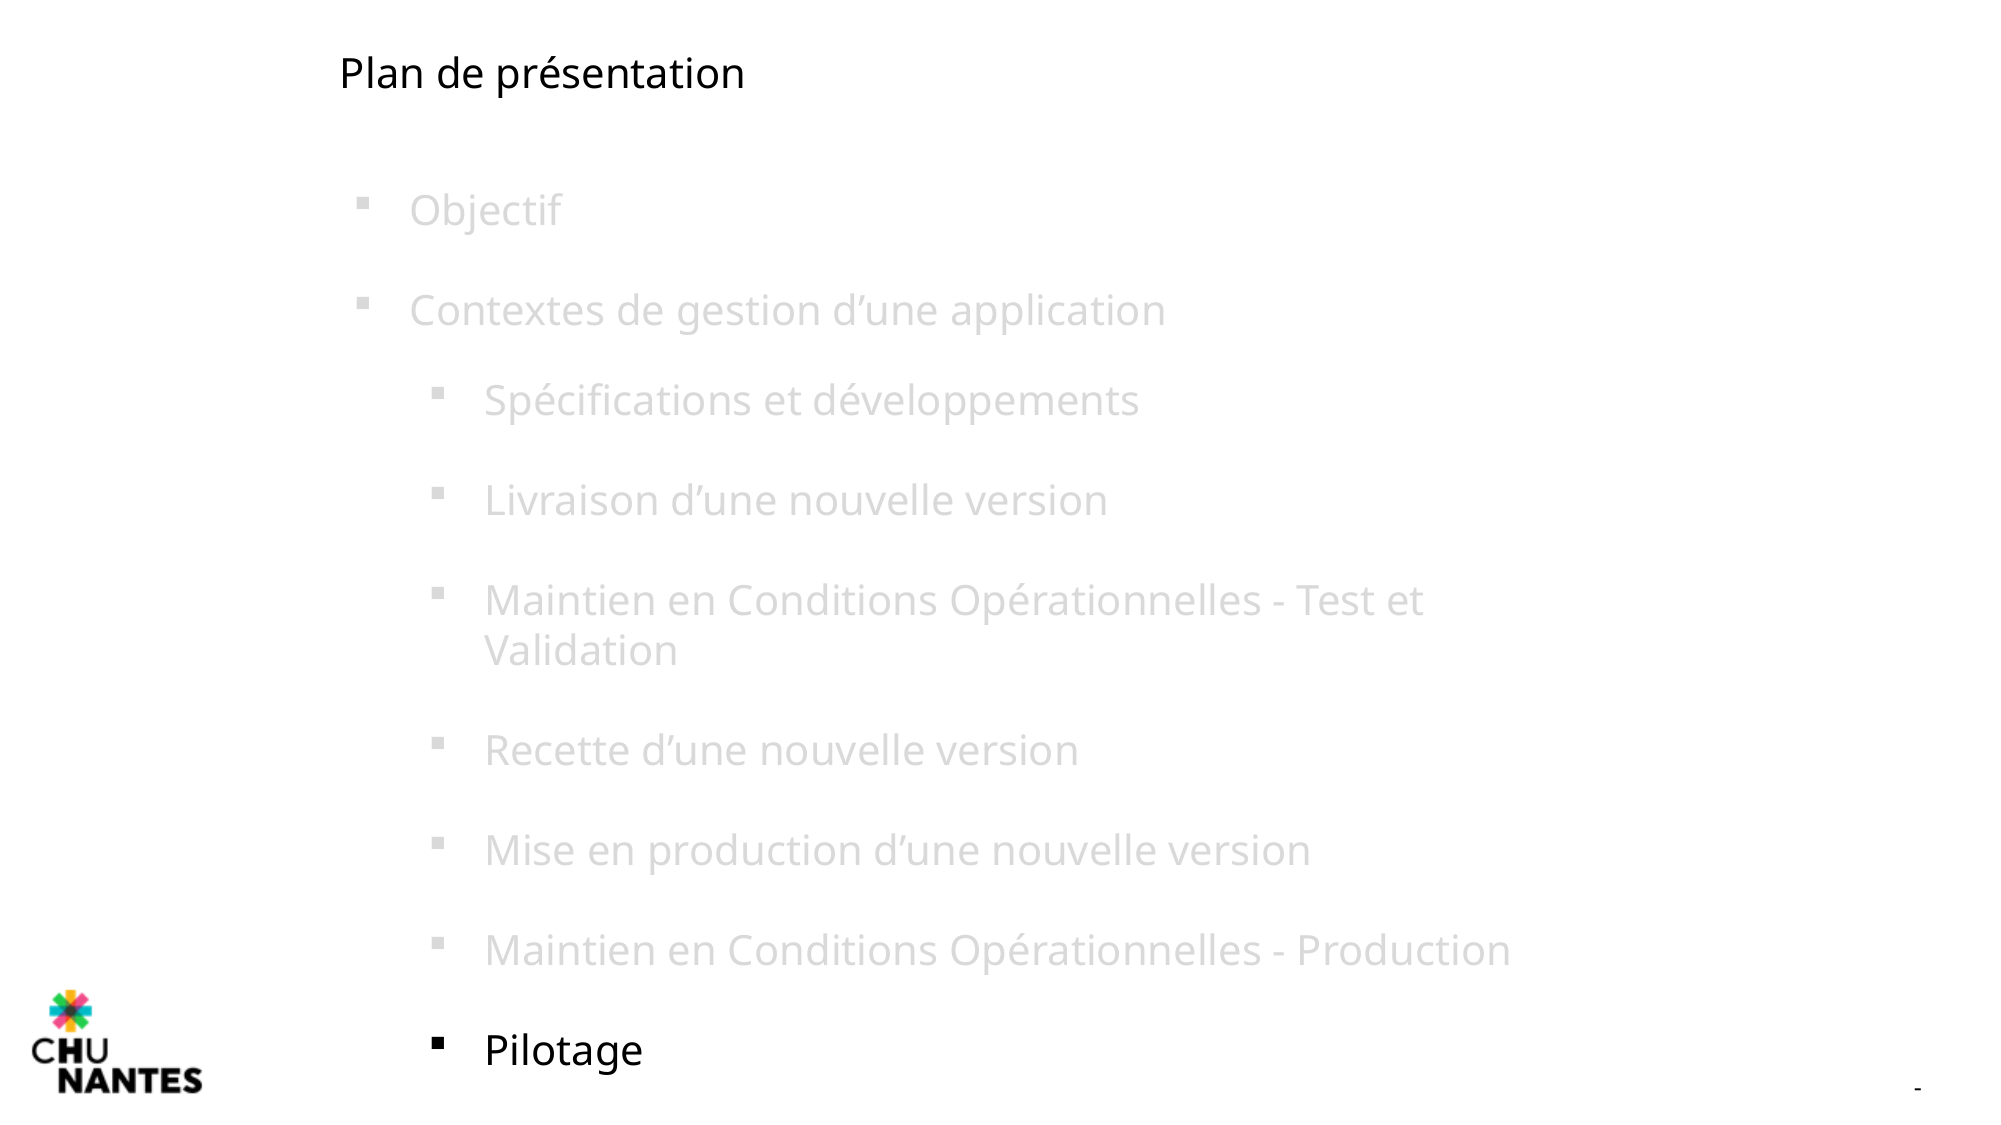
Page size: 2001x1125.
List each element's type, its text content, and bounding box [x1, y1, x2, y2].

text_box Objectif Contextes de gestion d’une application Spécifications et développements Livraison d’une nouvelle version Maintien en Conditions Opérationnelles - Test et Validation Recette d’une nouvelle version Mise en production d’une nouvelle version Maintien en Conditions Opérationnelles - Production Pilotage [338, 176, 1623, 1082]
title Plan de présentation [324, 45, 1675, 138]
picture [12, 973, 221, 1106]
